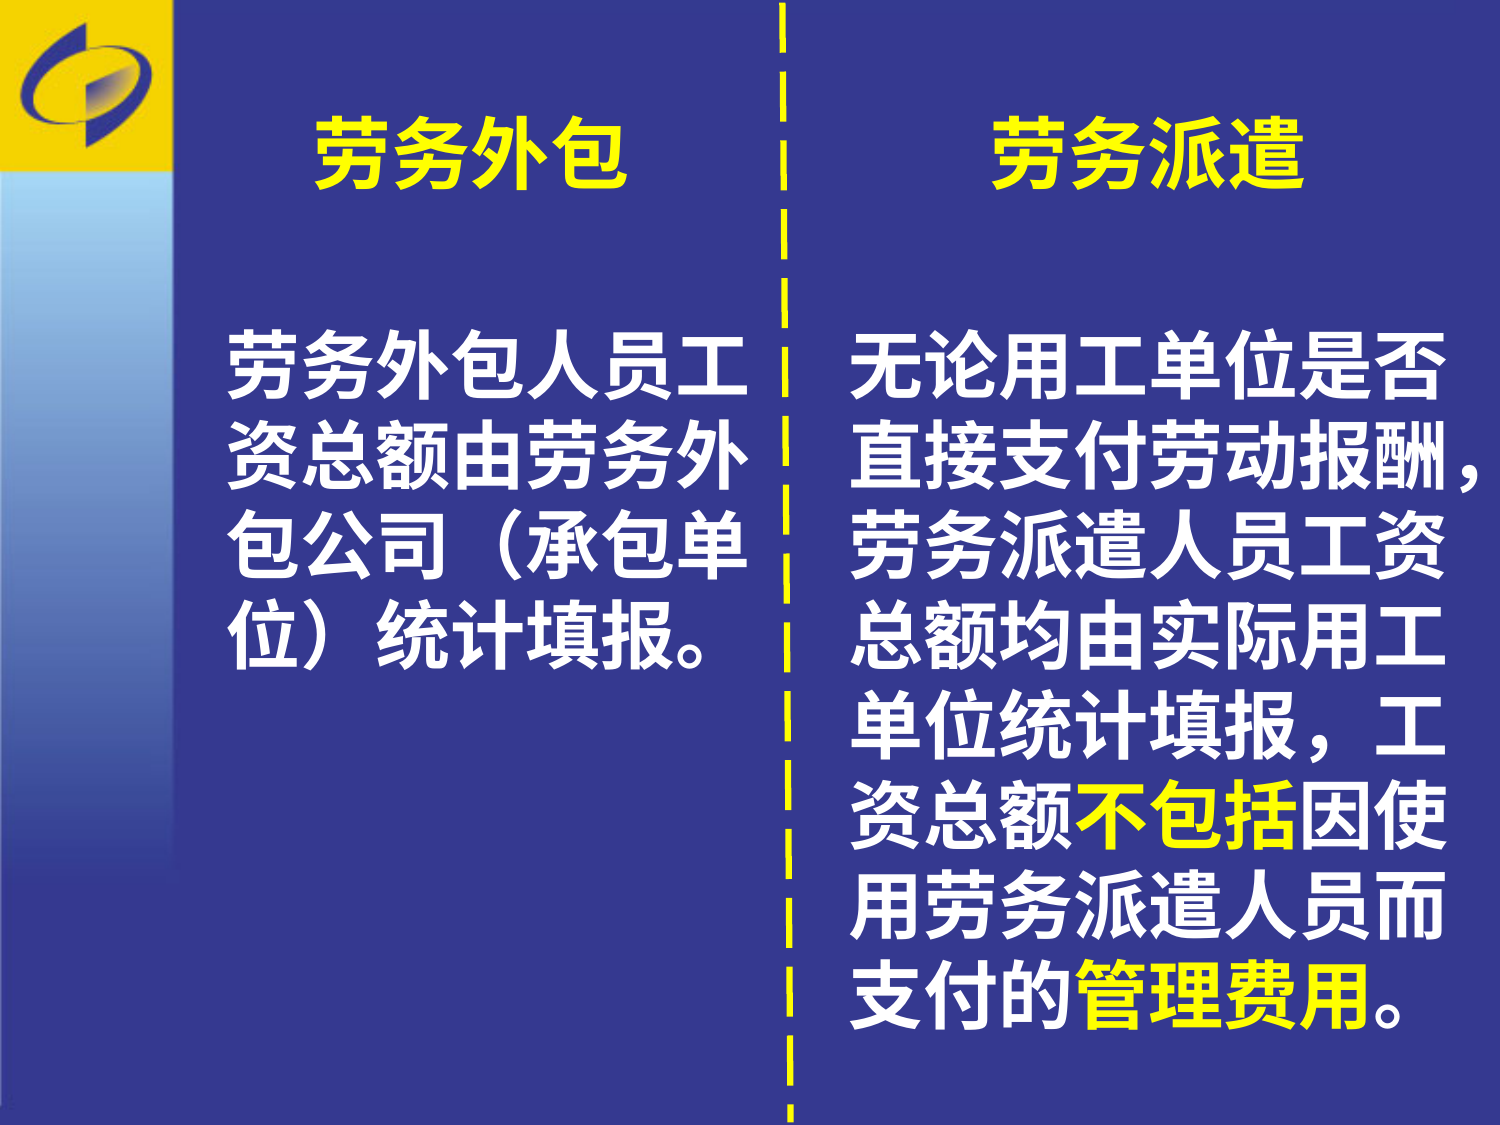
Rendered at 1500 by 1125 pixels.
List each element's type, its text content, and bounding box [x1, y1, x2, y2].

text_box 无论用工单位是否直接支付劳动报酬，劳务派遣人员工资总额均由实际用工单位统计填报，工资总额不包括因使用劳务派遣人员而支付的管理费用。 [833, 310, 1500, 1046]
text_box 劳务外包人员工资总额由劳务外包公司（承包单位）统计填报。 [211, 310, 771, 686]
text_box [782, 2, 791, 1123]
text_box 劳务外包 [297, 96, 689, 207]
picture [0, 0, 1500, 1125]
text_box 劳务派遣 [974, 96, 1353, 207]
